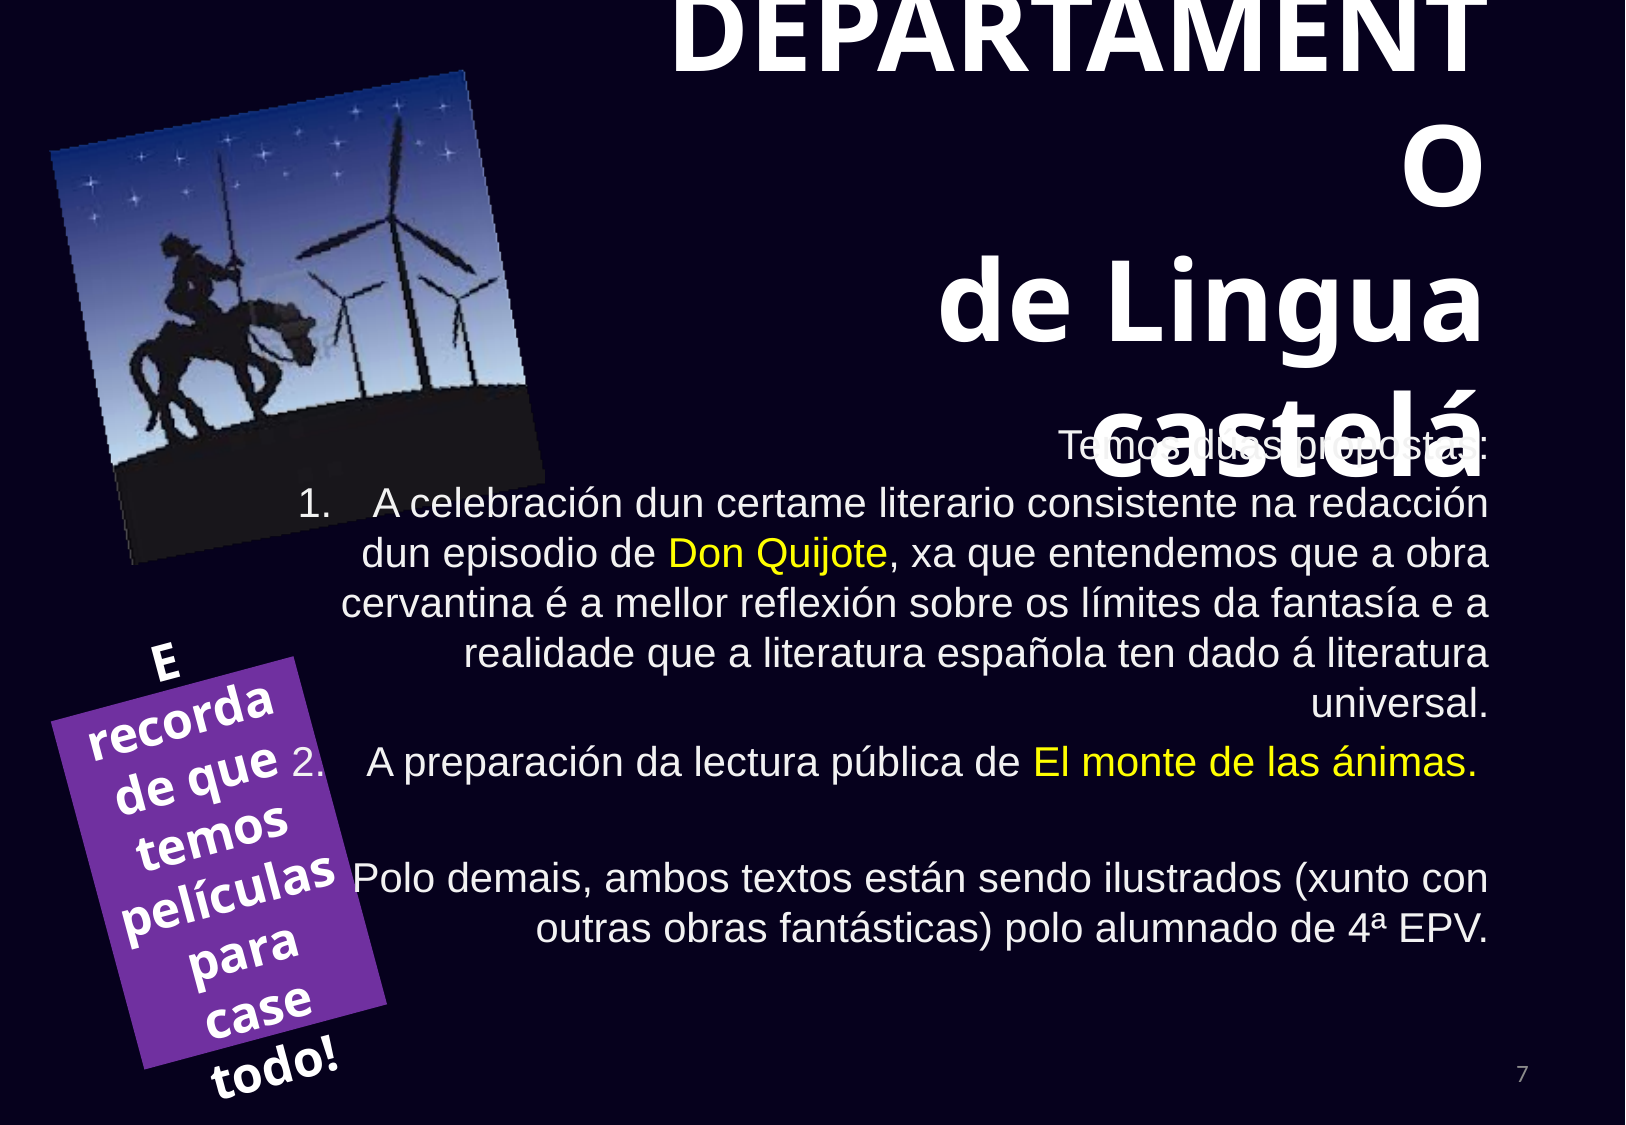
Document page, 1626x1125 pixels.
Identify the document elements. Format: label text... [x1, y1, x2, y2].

picture [49, 70, 531, 565]
slide_number 7 [1164, 1042, 1544, 1103]
text_box E recordade que temos películas para case todo! [48, 672, 226, 1072]
title DEPARTAMENTO de Lingua castelá [578, 93, 1504, 364]
subtitle Temos dúas propostas: A celebración dun certame literario consistente na redacción dun episodio de Don Quijote, xa que entendemos que a obra cervantina é a mellor reflexión sobre os límites da fantasía e a realidade que a literatura española ten dado á literatura universal. A preparación da lectura pública de El monte de las ánimas. Polo demais, ambos textos están sendo ilustrados (xunto con outras obras fantásticas) polo alumnado de 4ª EPV. [226, 410, 1505, 1114]
